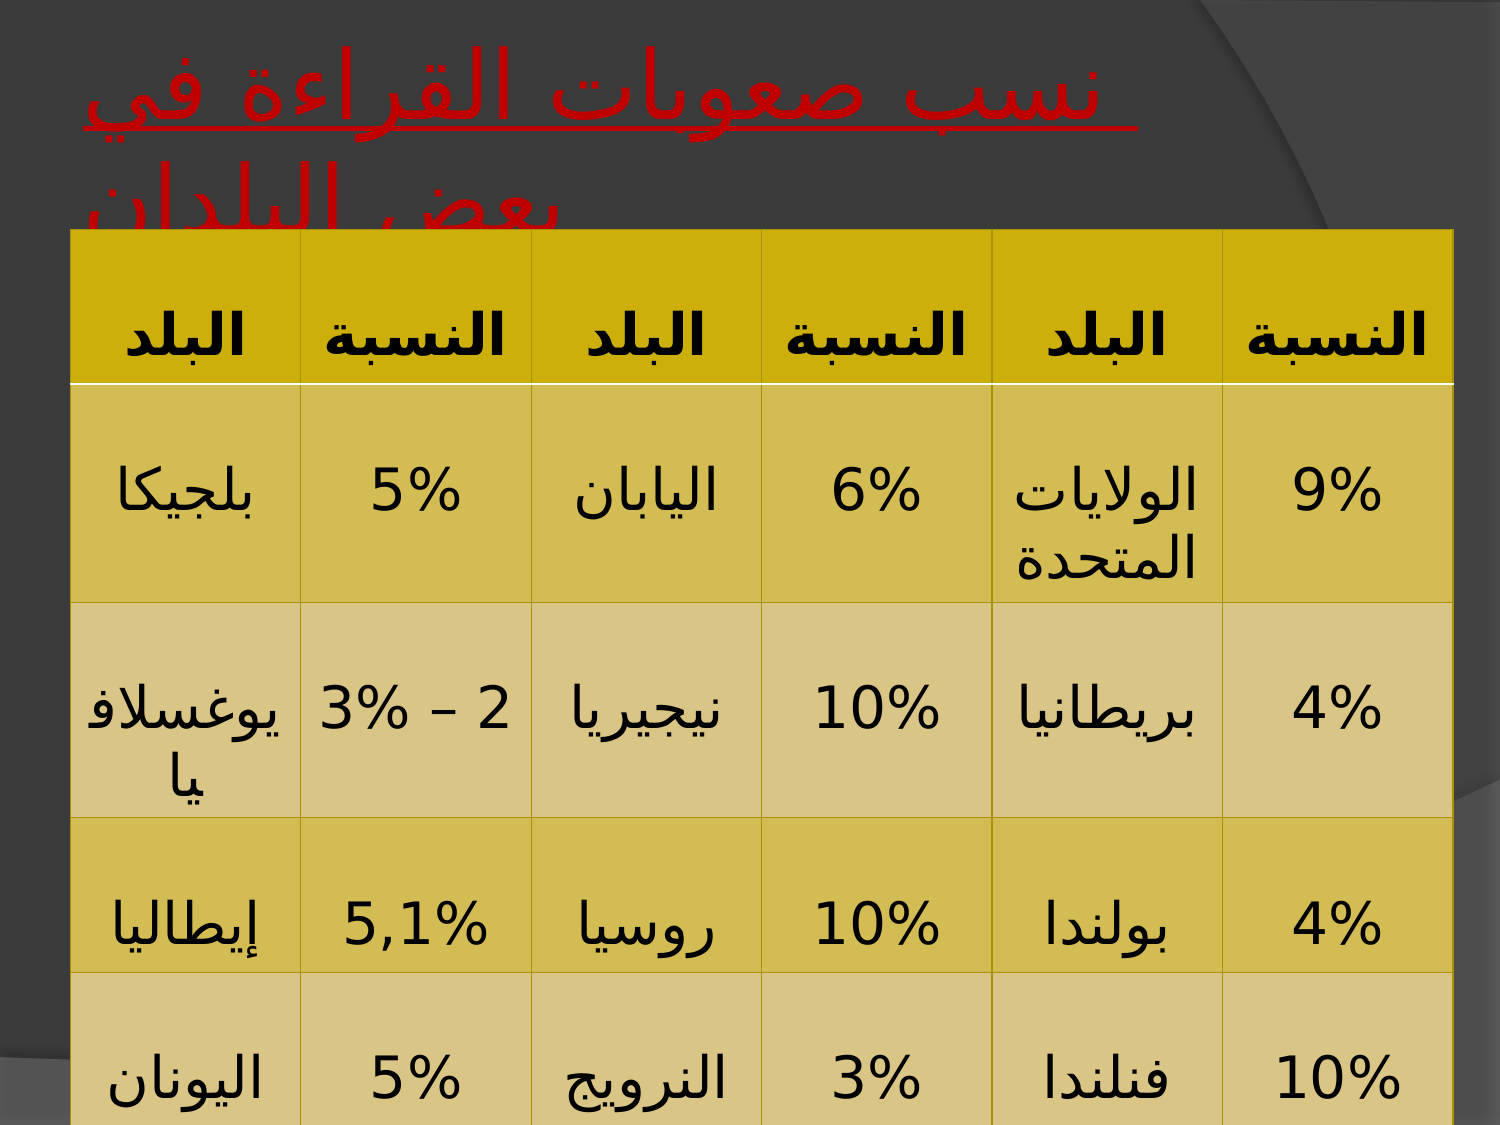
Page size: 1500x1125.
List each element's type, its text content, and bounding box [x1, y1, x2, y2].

title نسب صعوبات القراءة في بعض البلدان [75, 45, 1301, 229]
table_cell 4% [1223, 818, 1452, 972]
table_cell 6% [762, 385, 991, 602]
table_header النسبة [762, 230, 991, 383]
table_cell روسيا [532, 818, 761, 972]
table_header البلد [993, 230, 1222, 383]
table_header البلد [71, 230, 300, 383]
table_cell اليابان [532, 385, 761, 602]
table_cell فنلندا [993, 973, 1222, 1125]
table_cell بولندا [993, 818, 1222, 972]
table_cell الولايات المتحدة [993, 385, 1222, 602]
table_header النسبة [301, 230, 531, 383]
table_cell نيجيريا [532, 603, 761, 817]
table_cell 10% [762, 603, 991, 817]
table_header النسبة [1223, 230, 1452, 383]
table_cell بريطانيا [993, 603, 1222, 817]
table_header البلد [532, 230, 761, 383]
table_cell إيطاليا [71, 818, 300, 972]
table_cell اليونان [71, 973, 300, 1125]
table_cell 2 – 3% [301, 603, 531, 817]
table_cell 5% [301, 385, 531, 602]
table_cell 5,1% [301, 818, 531, 972]
table_cell 4% [1223, 603, 1452, 817]
table_cell النرويج [532, 973, 761, 1125]
table_cell 5% [301, 973, 531, 1125]
table_cell بلجيكا [71, 385, 300, 602]
table_cell 9% [1223, 385, 1452, 602]
table_cell 3% [762, 973, 991, 1125]
table_cell 10% [762, 818, 991, 972]
table_cell يوغسلافيا [71, 603, 300, 817]
table_cell 10% [1223, 973, 1452, 1125]
